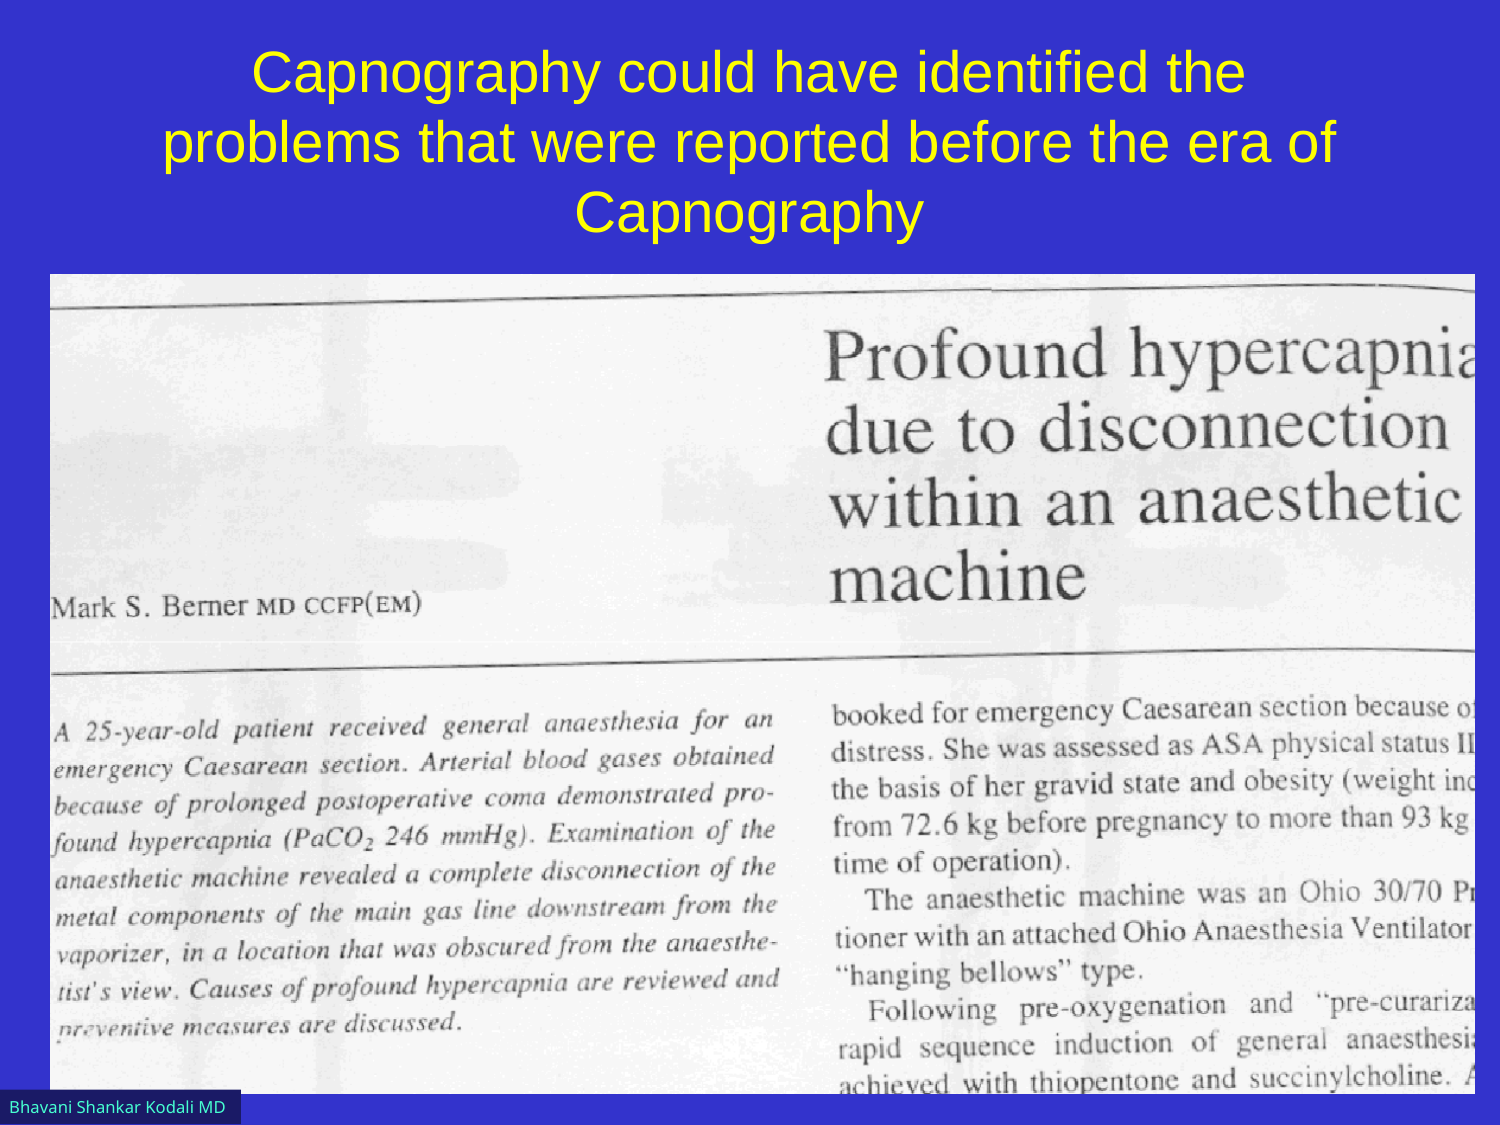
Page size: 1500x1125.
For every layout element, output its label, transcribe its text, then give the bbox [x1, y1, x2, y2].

text_box Bhavani Shankar Kodali MD [0, 1089, 241, 1125]
title Capnography could have identified the problems that were reported before the era of Capnography [112, 99, 1388, 273]
picture [49, 274, 1476, 1094]
